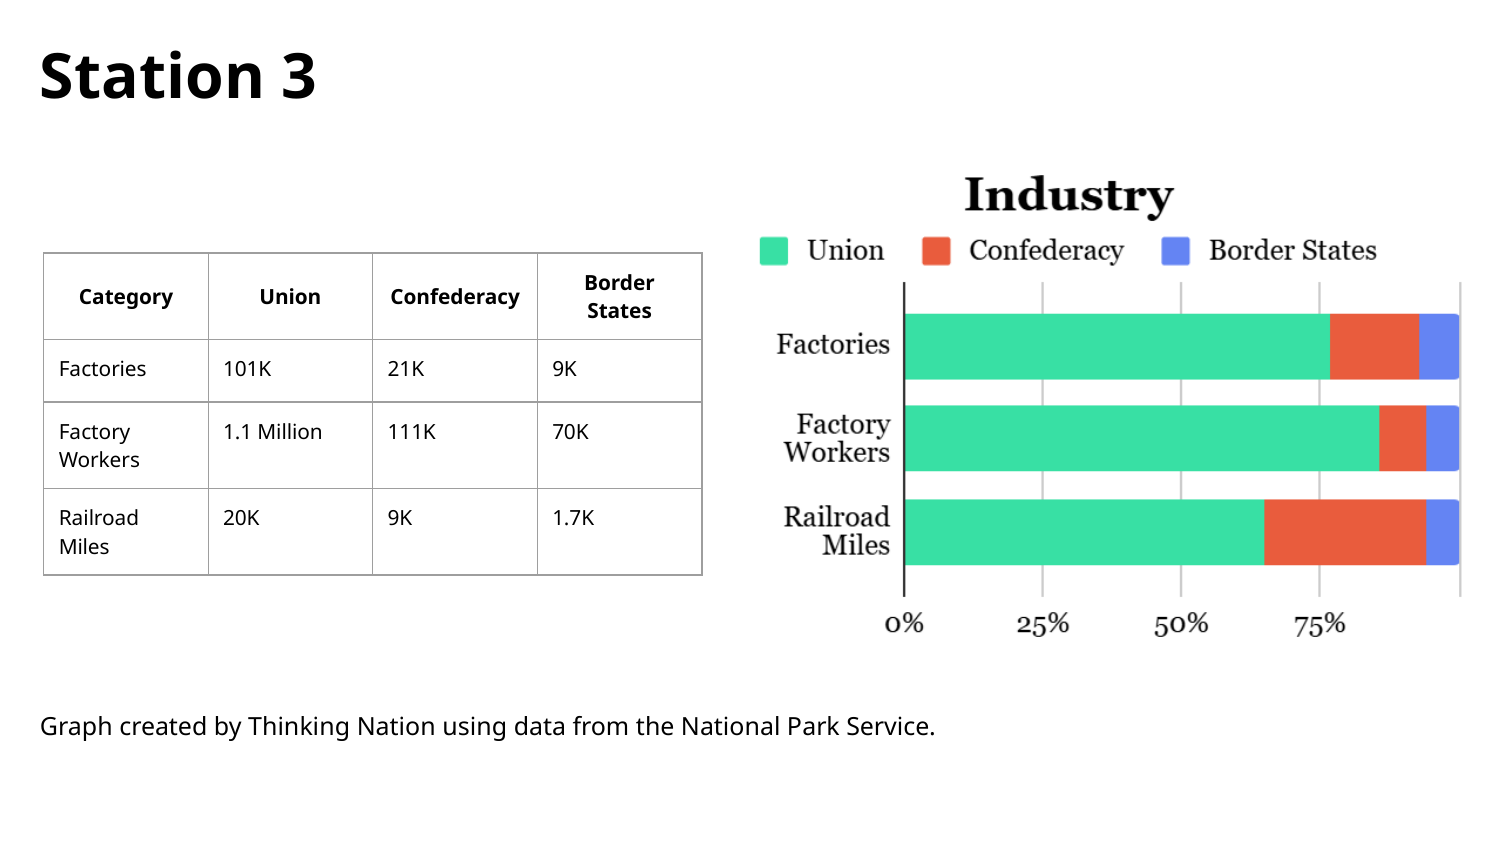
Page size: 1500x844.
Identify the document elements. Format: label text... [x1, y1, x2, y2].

text_box Station 3 Graph created by Thinking Nation using data from the National Park Service. [24, 21, 1462, 749]
table_header Confederacy [373, 254, 537, 339]
table_cell 101K [209, 340, 372, 401]
table_cell 1.7K [538, 489, 701, 574]
table_cell 70K [538, 403, 701, 488]
picture [736, 147, 1485, 664]
table_cell 1.1 Million [209, 403, 372, 488]
table_cell 20K [209, 489, 372, 574]
table_cell 111K [373, 403, 537, 488]
table_header Category [44, 254, 208, 339]
table_header Union [209, 254, 372, 339]
table_cell 9K [538, 340, 701, 401]
table_cell Railroad Miles [44, 489, 208, 574]
table_cell Factory Workers [44, 403, 208, 488]
table_cell 9K [373, 489, 537, 574]
table_cell 21K [373, 340, 537, 401]
table_header Border States [538, 254, 701, 339]
table_cell Factories [44, 340, 208, 401]
